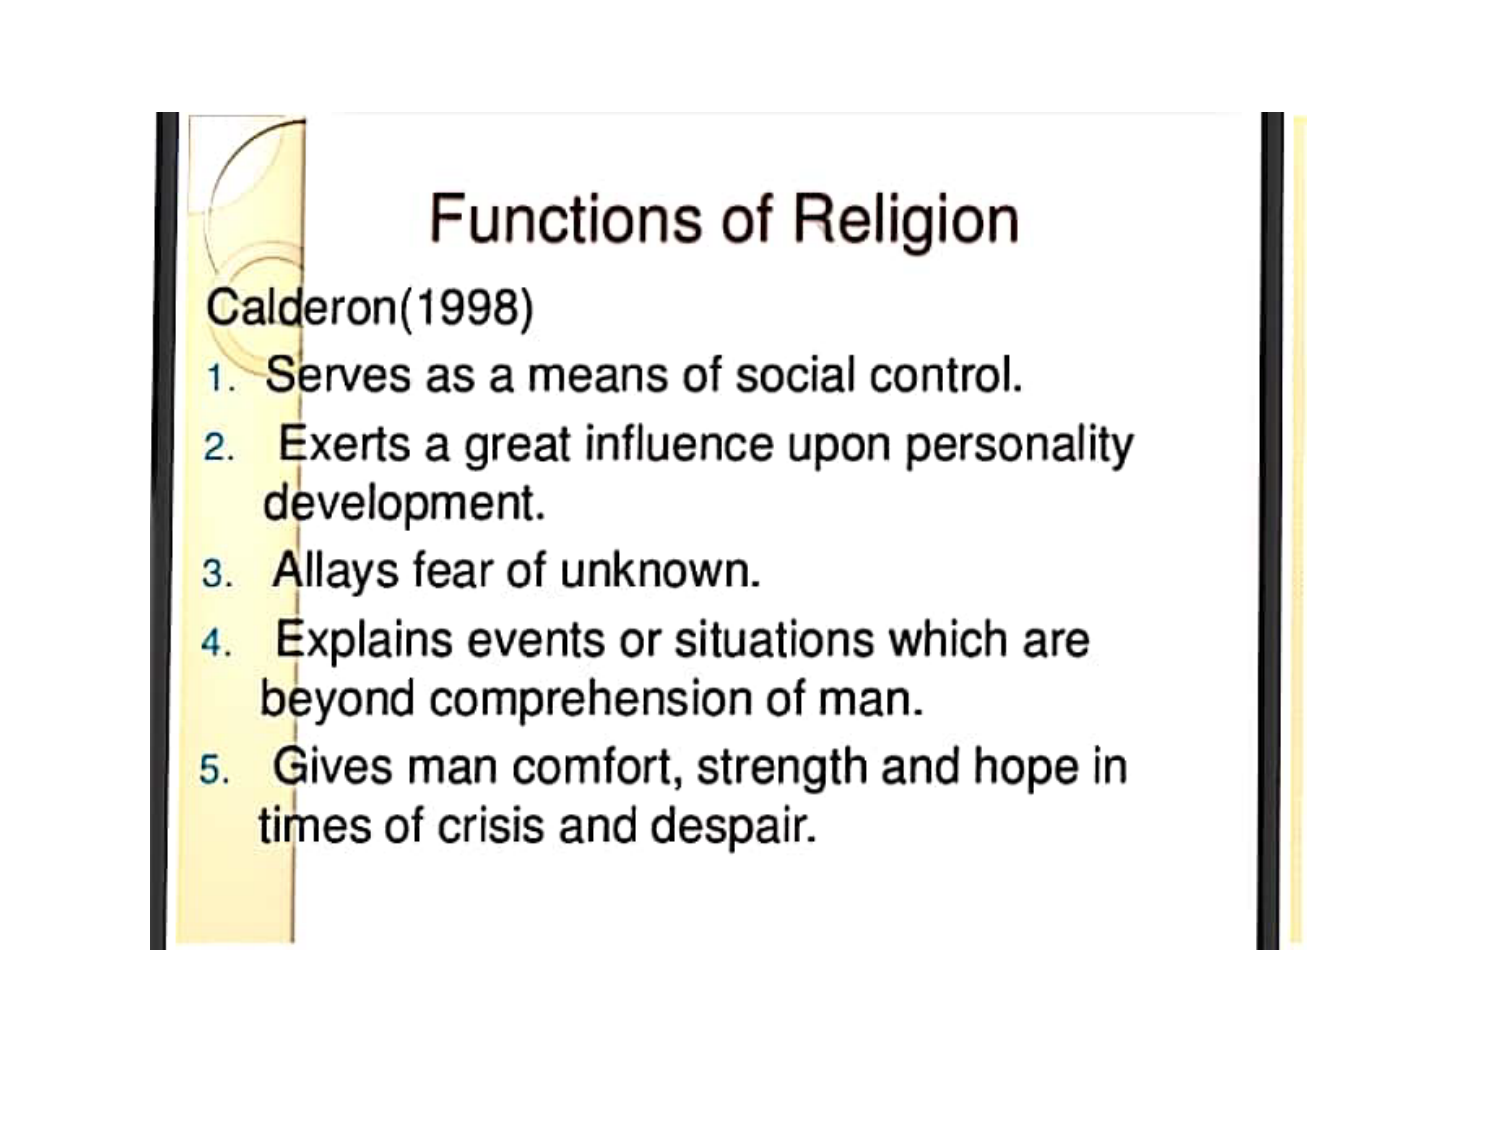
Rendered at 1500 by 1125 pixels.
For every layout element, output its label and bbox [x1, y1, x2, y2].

picture [149, 112, 1307, 951]
